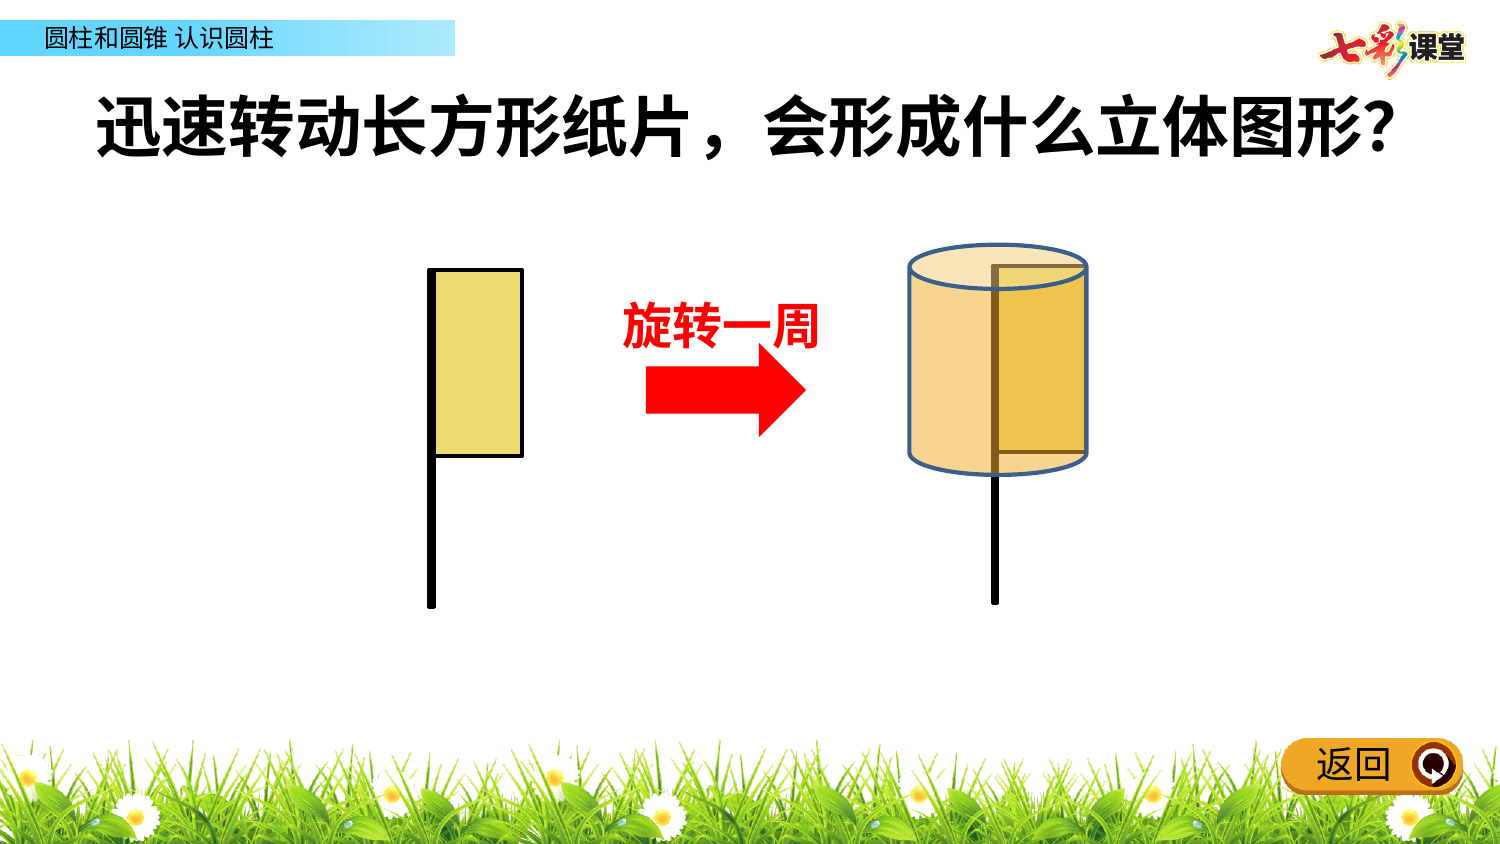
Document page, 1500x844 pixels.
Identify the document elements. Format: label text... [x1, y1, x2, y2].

picture [1316, 20, 1468, 80]
text_box 旋转一周 [608, 287, 850, 362]
text_box [991, 477, 999, 605]
text_box [643, 362, 809, 440]
text_box [907, 242, 1089, 478]
picture [0, 740, 1500, 844]
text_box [428, 269, 523, 608]
text_box 迅速转动长方形纸片，会形成什么立体图形？ [36, 36, 1402, 172]
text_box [1281, 733, 1464, 795]
